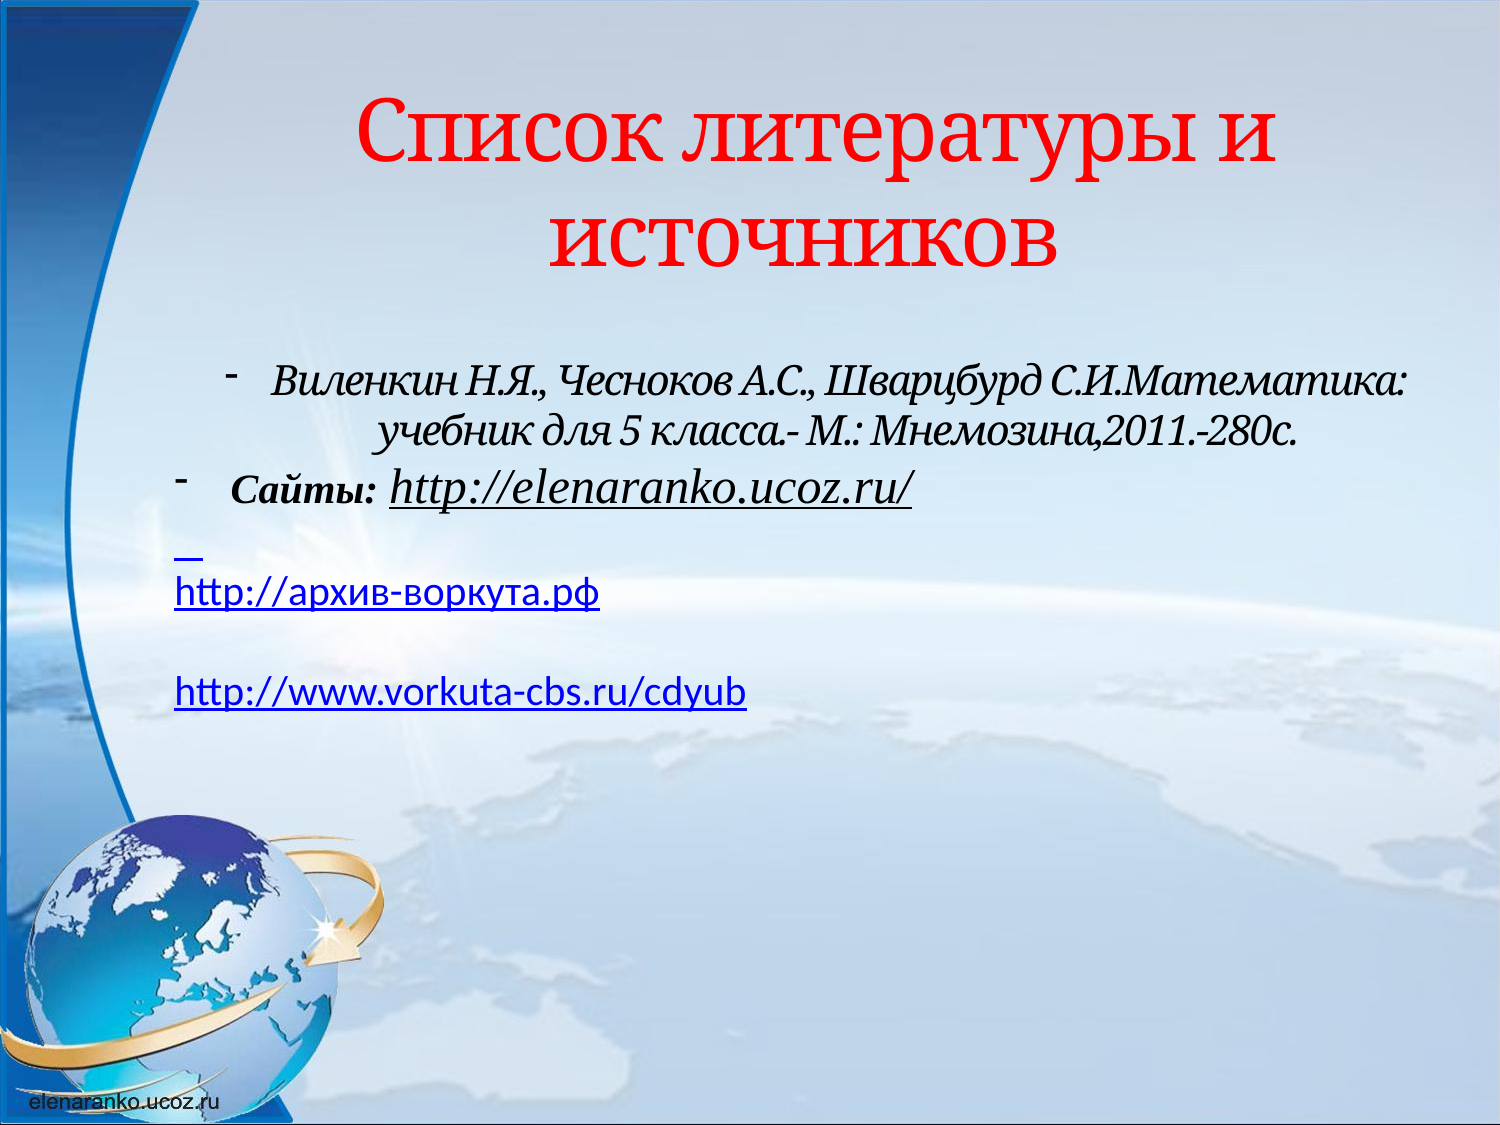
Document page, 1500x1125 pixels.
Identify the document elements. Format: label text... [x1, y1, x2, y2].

picture [0, 0, 1500, 1125]
text_box Список литературы и источников Виленкин Н.Я., Чесноков А.С., Шварцбурд С.И.Математика: учебник для 5 класса.- М.: Мнемозина,2011.-280с. Сайты: http://elenaranko.ucoz.ru/ http://архив-воркута.рф http://www.vorkuta-cbs.ru/cdyub [159, 66, 1471, 737]
